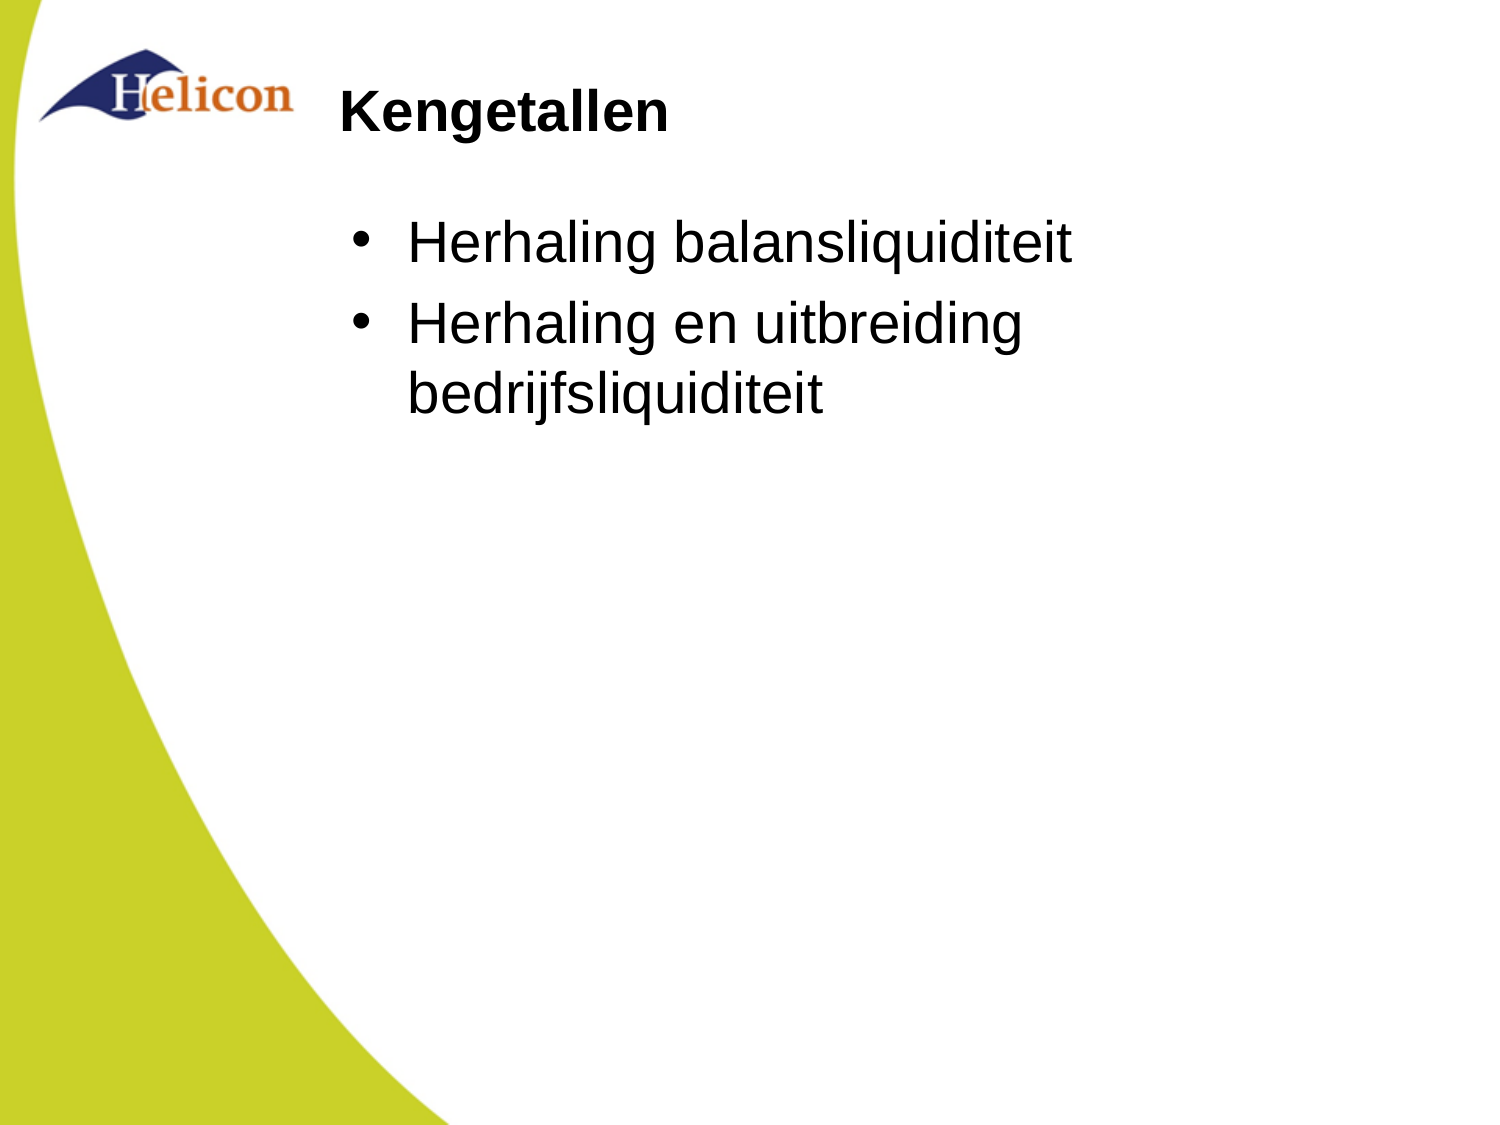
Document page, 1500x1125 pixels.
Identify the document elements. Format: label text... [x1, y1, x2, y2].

list Herhaling balansliquiditeit Herhaling en uitbreiding bedrijfsliquiditeit [336, 196, 1425, 1005]
picture [0, 0, 1500, 1125]
title Kengetallen [324, 54, 1415, 161]
